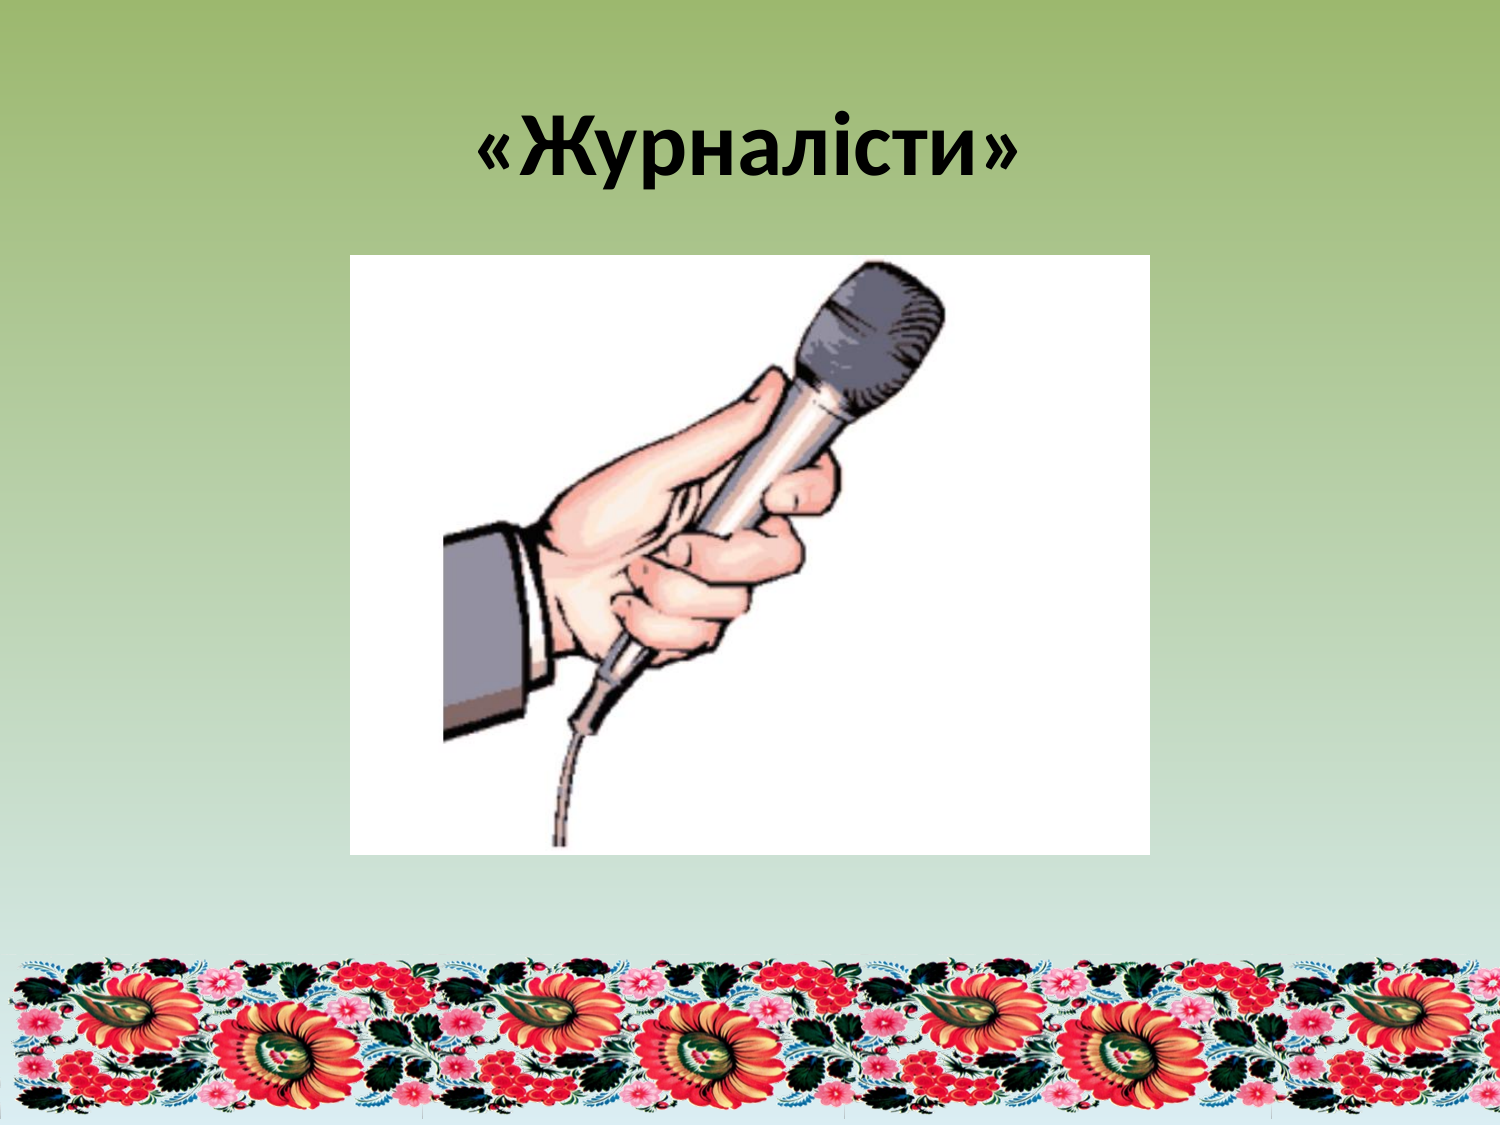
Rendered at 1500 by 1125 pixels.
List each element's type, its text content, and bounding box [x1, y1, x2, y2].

picture [350, 255, 1150, 855]
picture [0, 954, 1500, 1120]
title «Журналісти» [75, 45, 1425, 233]
